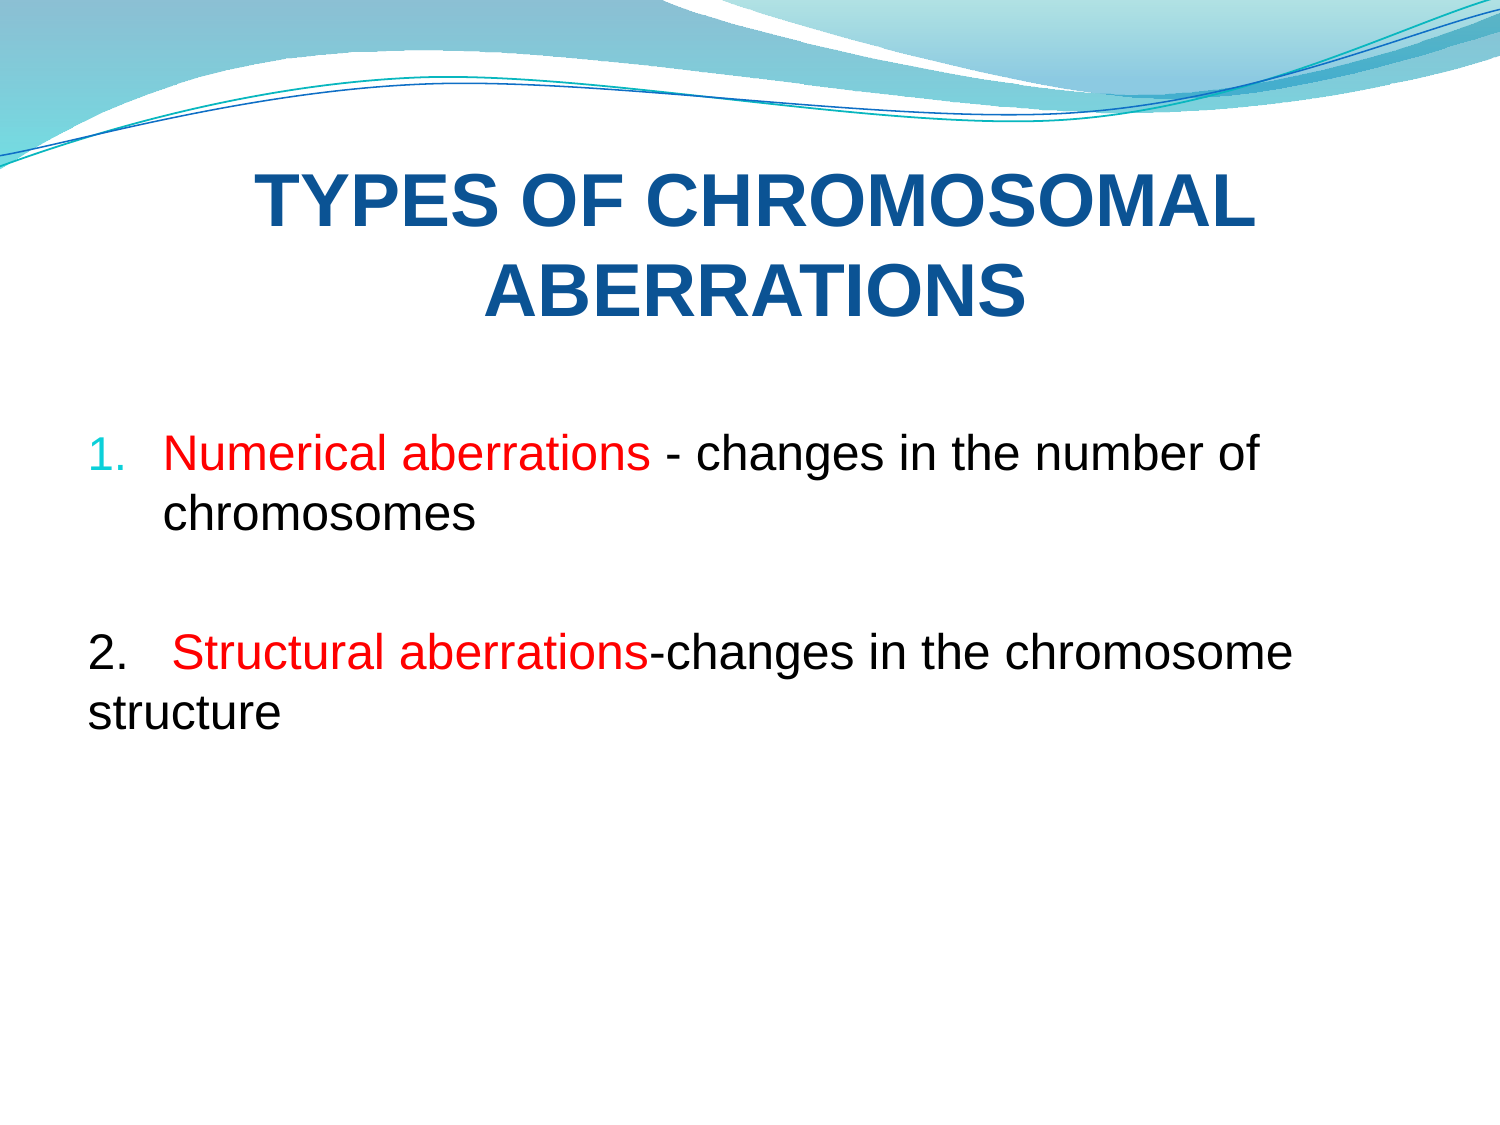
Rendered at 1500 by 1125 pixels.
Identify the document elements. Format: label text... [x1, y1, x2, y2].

subtitle Numerical aberrations - changes in the number of chromosomes 2. Structural aberrations-changes in the chromosome structure [87, 412, 1438, 888]
title TYPES OF CHROMOSOMAL ABERRATIONS [82, 143, 1433, 332]
